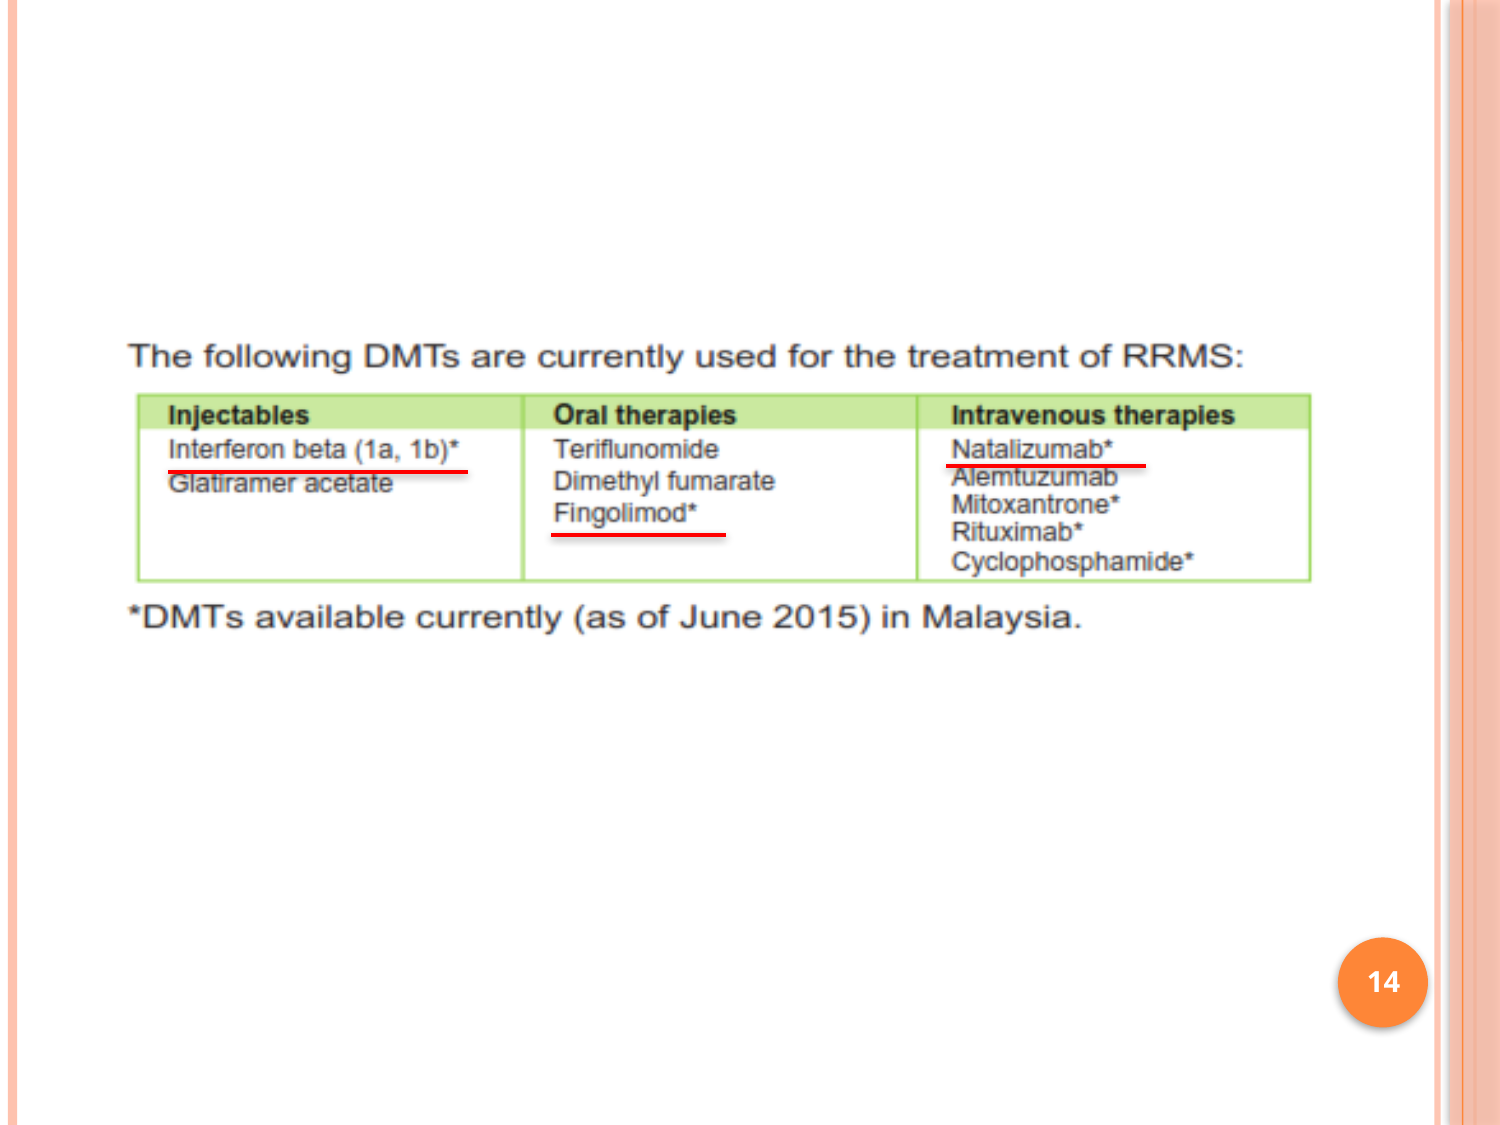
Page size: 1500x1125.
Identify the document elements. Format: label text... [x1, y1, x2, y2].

slide_number 14 [1333, 940, 1434, 1027]
picture [54, 319, 1382, 676]
